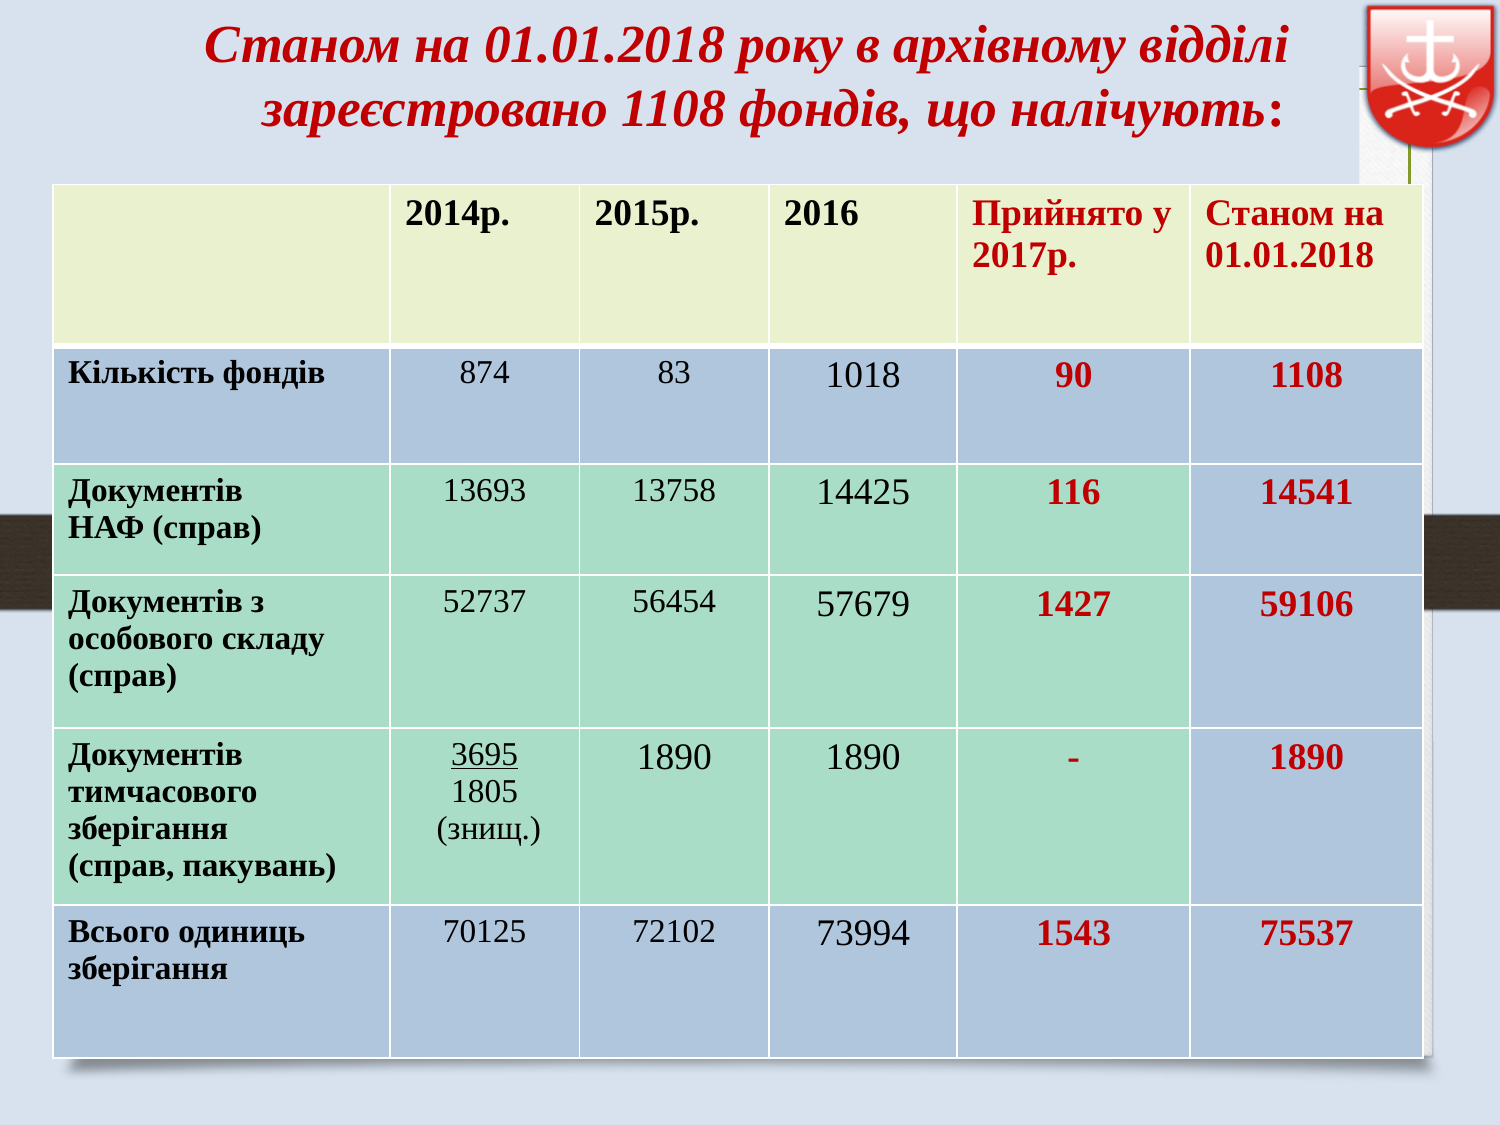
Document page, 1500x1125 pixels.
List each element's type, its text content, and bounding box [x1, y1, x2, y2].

table_cell 59106 [1191, 576, 1422, 727]
table_header 2016 [770, 185, 956, 343]
table_cell - [958, 729, 1189, 904]
table_cell 57679 [770, 576, 956, 727]
table_cell 75537 [1191, 906, 1422, 1057]
table_cell Всього одиниць зберігання [54, 906, 389, 1057]
table_cell 73994 [770, 906, 956, 1057]
table_cell 1890 [1191, 729, 1422, 904]
table_cell Документів з особового складу (справ) [54, 576, 389, 727]
title Станом на 01.01.2018 року в архівному відділі зареєстровано 1108 фондів, що налічують: [0, 0, 1360, 188]
table_cell 90 [958, 349, 1189, 463]
table_header [54, 185, 389, 343]
table_cell 72102 [580, 906, 768, 1057]
table_cell Документів тимчасового зберігання (справ, пакувань) [54, 729, 389, 904]
table_cell 13758 [580, 465, 768, 574]
table_cell 70125 [391, 906, 579, 1057]
table_cell 1108 [1191, 349, 1422, 463]
table_cell 1890 [770, 729, 956, 904]
table_cell 13693 [391, 465, 579, 574]
picture [0, 0, 1500, 1125]
table_cell 3695 1805 (знищ.) [391, 729, 579, 904]
table_cell 14425 [770, 465, 956, 574]
table_cell 1427 [958, 576, 1189, 727]
table_cell 14541 [1191, 465, 1422, 574]
table_cell 52737 [391, 576, 579, 727]
table_header 2015р. [580, 185, 768, 343]
table_cell 1890 [580, 729, 768, 904]
table_header Прийнято у 2017р. [958, 185, 1189, 343]
table_cell 116 [958, 465, 1189, 574]
table_cell 1018 [770, 349, 956, 463]
table_cell 83 [580, 349, 768, 463]
table_cell 56454 [580, 576, 768, 727]
table_cell 874 [391, 349, 579, 463]
table_header Станом на 01.01.2018 [1191, 185, 1422, 343]
table_cell Документів НАФ (справ) [54, 465, 389, 574]
table_header 2014р. [391, 185, 579, 343]
table_cell Кількість фондів [54, 349, 389, 463]
table_cell 1543 [958, 906, 1189, 1057]
